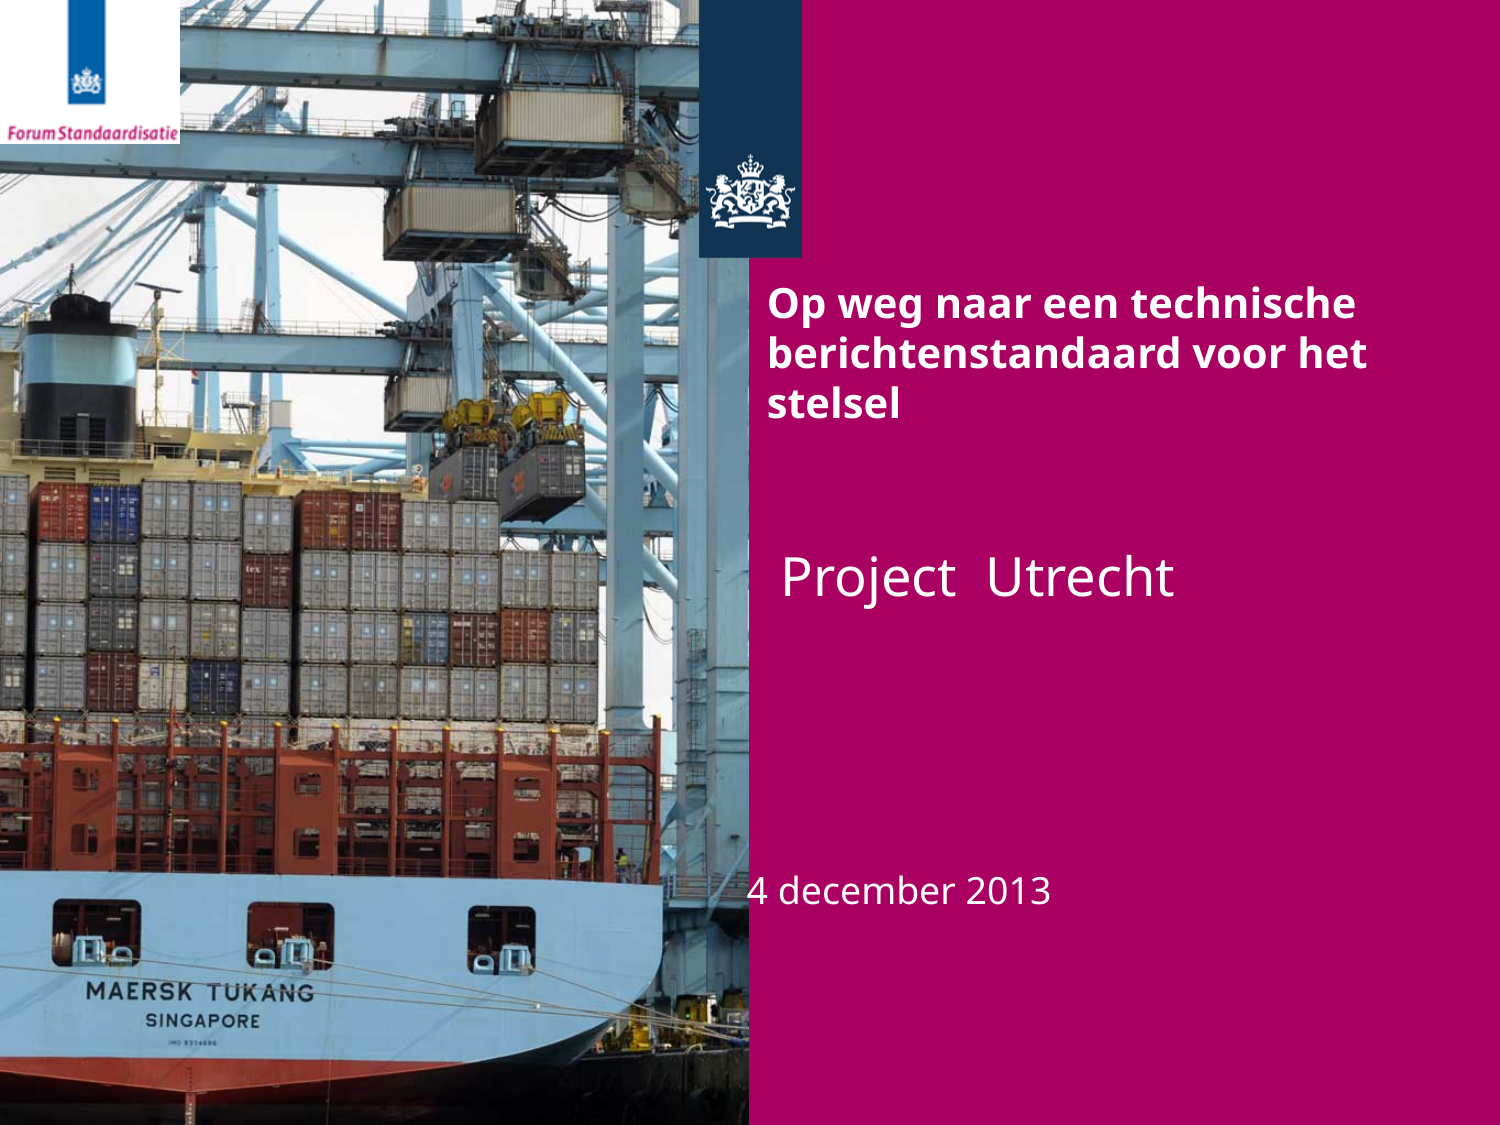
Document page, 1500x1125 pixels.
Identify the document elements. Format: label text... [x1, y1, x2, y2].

title Project Utrecht [765, 497, 1357, 653]
text_box Op weg naar een technische berichtenstandaard voor het stelsel [752, 269, 1450, 485]
picture [0, 0, 1500, 1125]
text_box 4 december 2013 [731, 859, 1180, 920]
